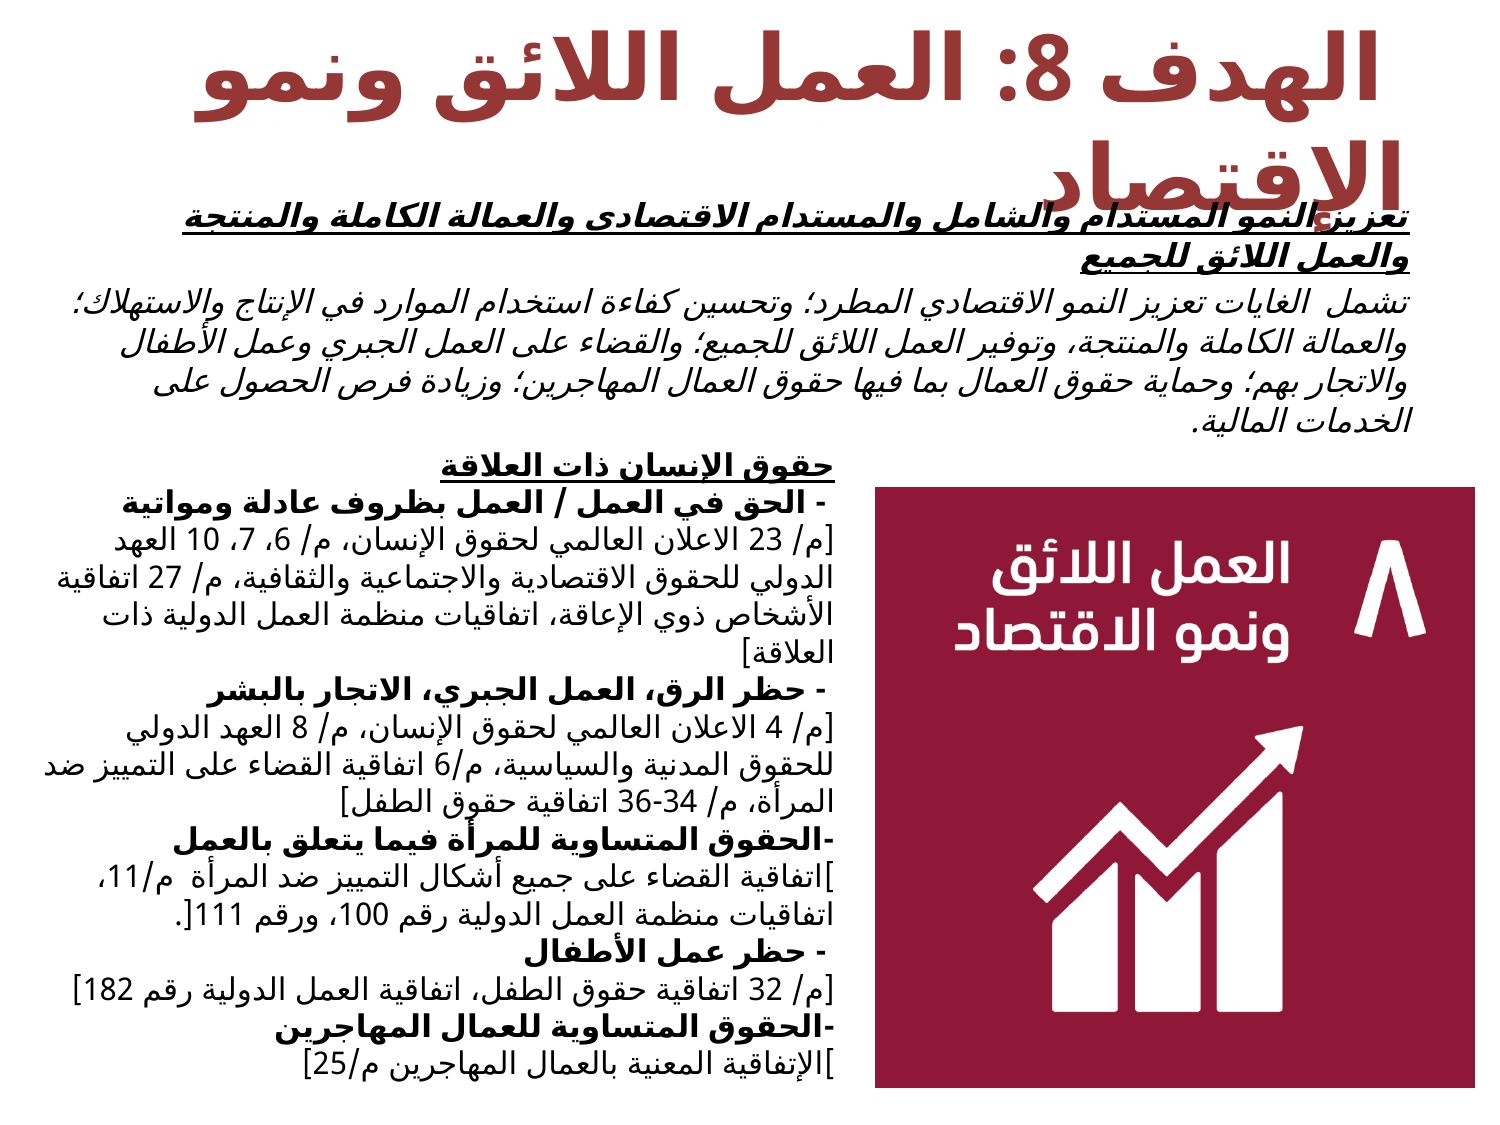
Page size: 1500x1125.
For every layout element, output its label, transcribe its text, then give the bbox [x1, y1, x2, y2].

text_box حقوق الإنسان ذات العلاقة - الحق في العمل / العمل بظروف عادلة ومواتية [م/ 23 الاعلان العالمي لحقوق الإنسان، م/ 6، 7، 10 العهد الدولي للحقوق الاقتصادية والاجتماعية والثقافية، م/ 27 اتفاقية الأشخاص ذوي الإعاقة، اتفاقيات منظمة العمل الدولية ذات العلاقة] - حظر الرق، العمل الجبري، الاتجار بالبشر [م/ 4 الاعلان العالمي لحقوق الإنسان، م/ 8 العهد الدولي للحقوق المدنية والسياسية، م/6 اتفاقية القضاء على التمييز ضد المرأة، م/ 34-36 اتفاقية حقوق الطفل] -الحقوق المتساوية للمرأة فيما يتعلق بالعمل ]اتفاقية القضاء على جميع أشكال التمييز ضد المرأة م/11، اتفاقيات منظمة العمل الدولية رقم 100، ورقم 111[. - حظر عمل الأطفال [م/ 32 اتفاقية حقوق الطفل، اتفاقية العمل الدولية رقم 182] -الحقوق المتساوية للعمال المهاجرين ]الإتفاقية المعنية بالعمال المهاجرين م/25] [24, 437, 850, 1089]
picture [874, 487, 1476, 1088]
title الهدف 8: العمل اللائق ونمو الإقتصاد [72, 24, 1423, 187]
list تعزيز النمو المستدام والشامل والمستدام الاقتصادي والعمالة الكاملة والمنتجة والعمل اللائق للجميع تشمل الغايات تعزيز النمو الاقتصادي المطرد؛ وتحسين كفاءة استخدام الموارد في الإنتاج والاستهلاك؛ والعمالة الكاملة والمنتجة، وتوفير العمل اللائق للجميع؛ والقضاء على العمل الجبري وعمل الأطفال والاتجار بهم؛ وحماية حقوق العمال بما فيها حقوق العمال المهاجرين؛ وزيادة فرص الحصول على الخدمات المالية. [50, 187, 1425, 450]
